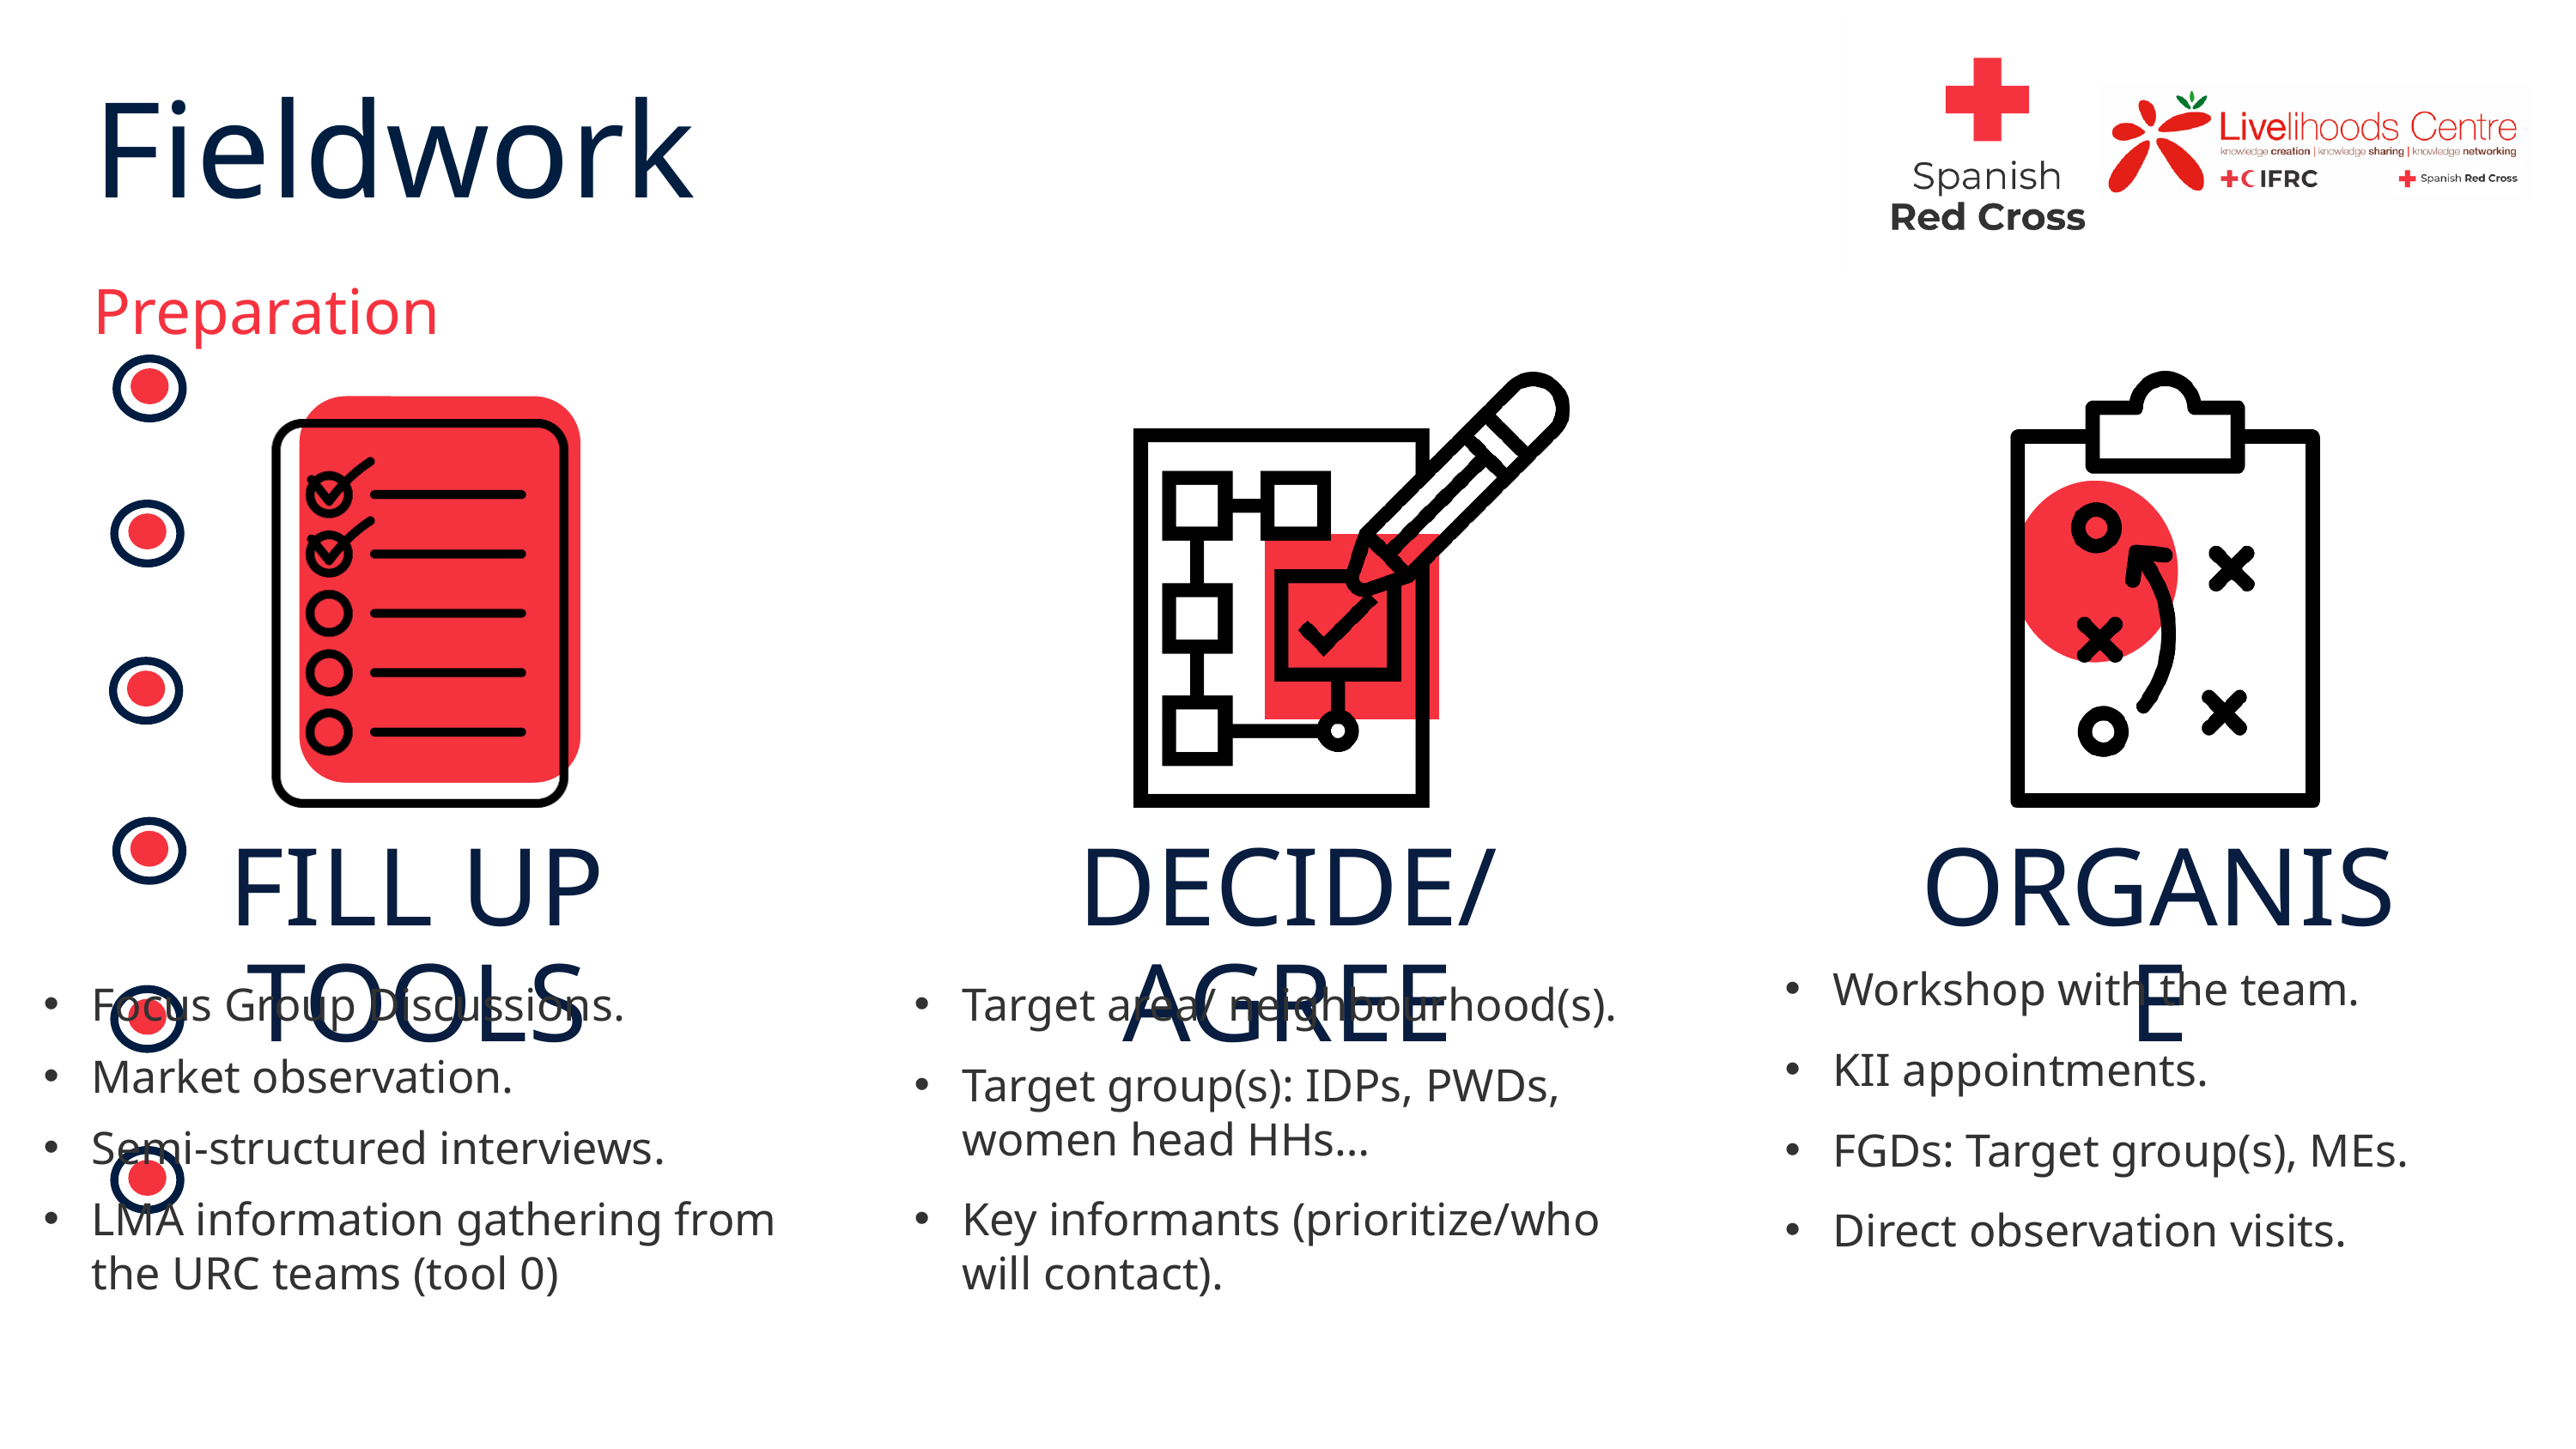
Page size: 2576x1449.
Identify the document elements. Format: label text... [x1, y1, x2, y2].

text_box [222, 395, 612, 808]
picture [1844, 3, 2534, 281]
list Fieldwork [86, 89, 1549, 233]
text_box ORGANISE [1905, 824, 2413, 955]
text_box FILL UP TOOLS [163, 824, 671, 970]
text_box Focus Group Discussions. Market observation. Semi-structured interviews. LMA information gathering from the URC teams (tool 0) [37, 970, 798, 1305]
text_box DECIDE/AGREE [1034, 824, 1542, 970]
text_box Workshop with the team. KII appointments. FGDs: Target group(s), MEs. Direct observation visits. [1778, 955, 2539, 1263]
text_box Target area/ neighbourhood(s). Target group(s): IDPs, PWDs, women head HHs… Key informants (prioritize/who will contact). [908, 970, 1668, 1385]
list Preparation [86, 279, 2044, 355]
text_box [1941, 371, 2377, 808]
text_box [1133, 372, 1570, 808]
